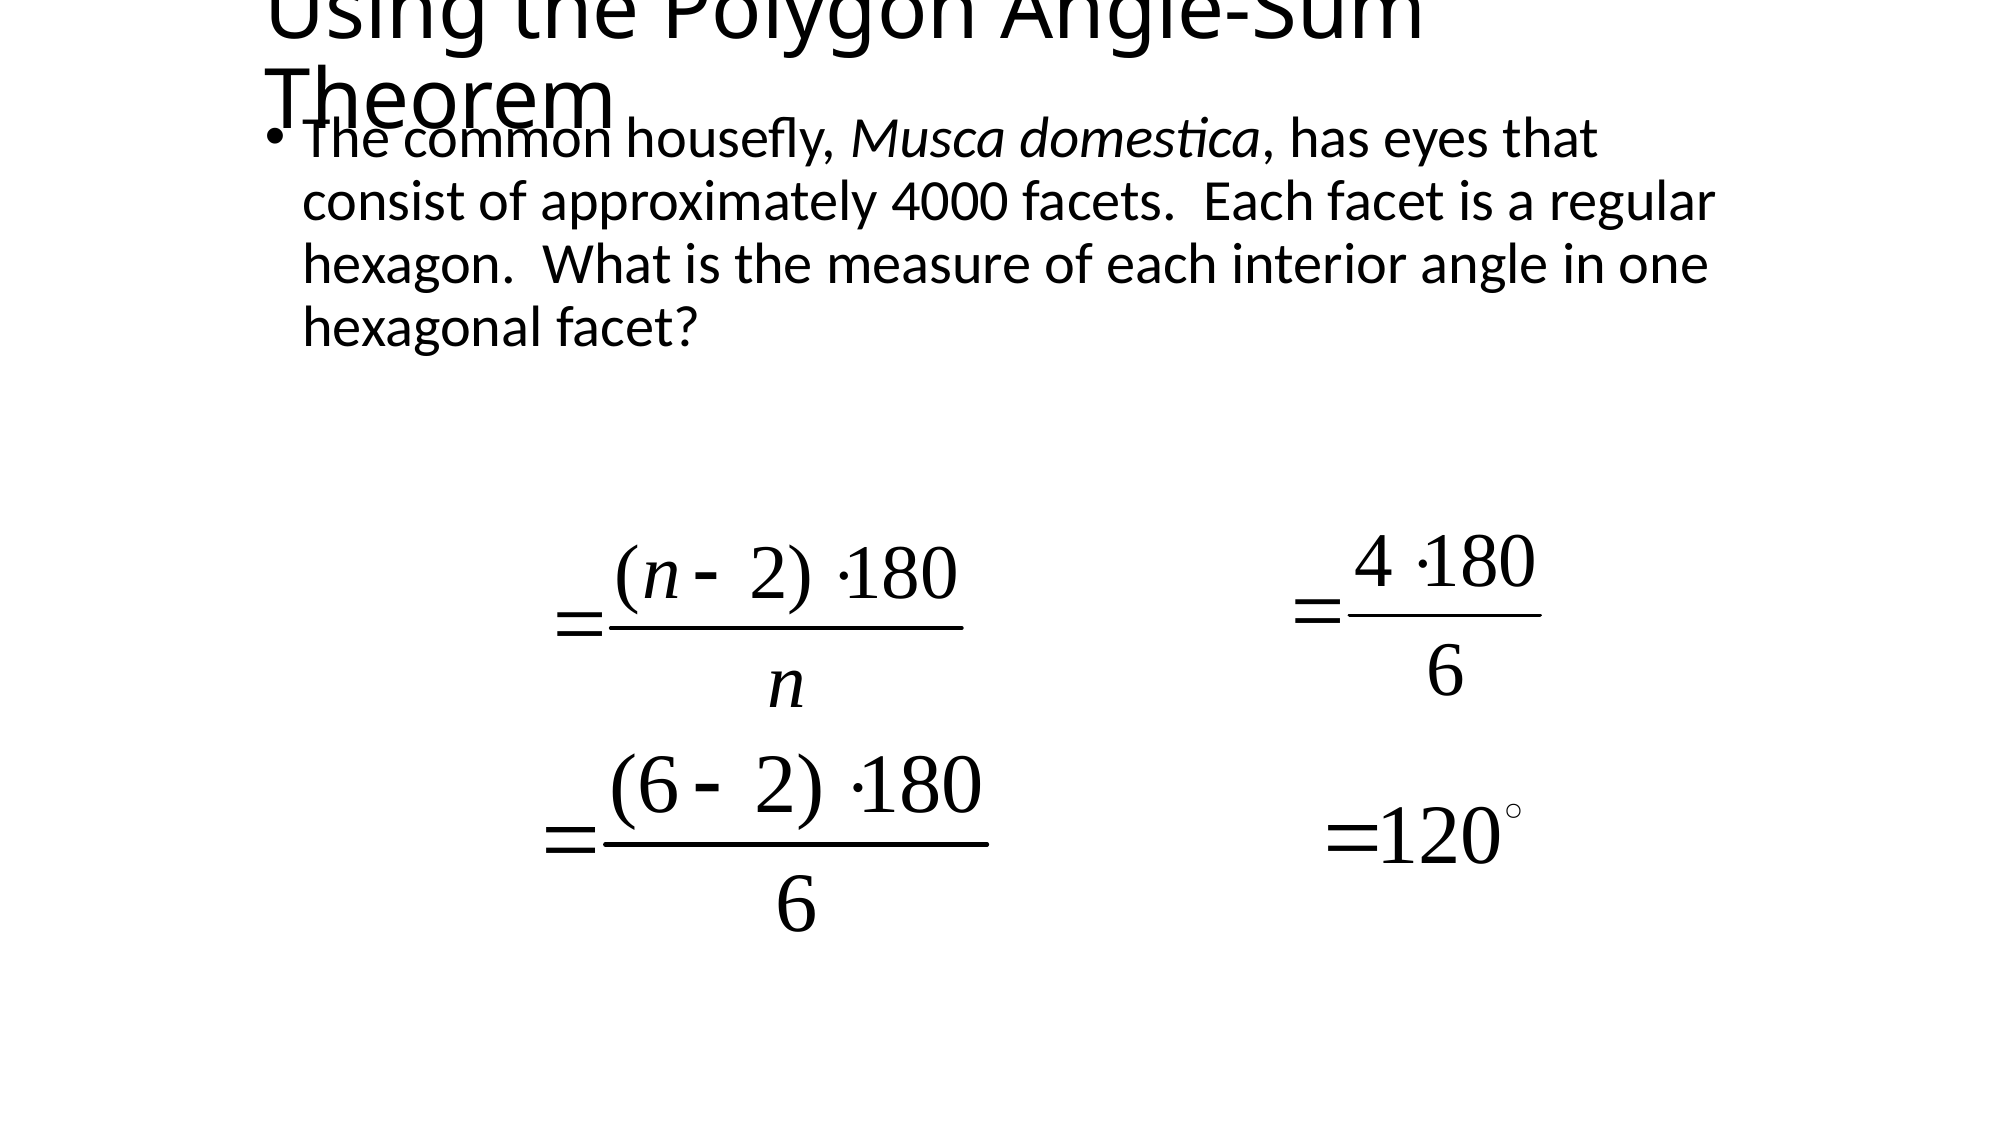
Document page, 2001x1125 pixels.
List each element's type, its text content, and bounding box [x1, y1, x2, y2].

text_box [537, 524, 975, 725]
list The common housefly, Musca domestica, has eyes that consist of approximately 4000 facets. Each facet is a regular hexagon. What is the measure of each interior angle in one hexagonal facet? [249, 99, 1750, 1125]
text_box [1306, 771, 1540, 885]
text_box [1276, 512, 1553, 712]
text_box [524, 731, 1005, 950]
title Using the Polygon Angle-Sum Theorem [249, 0, 1750, 99]
